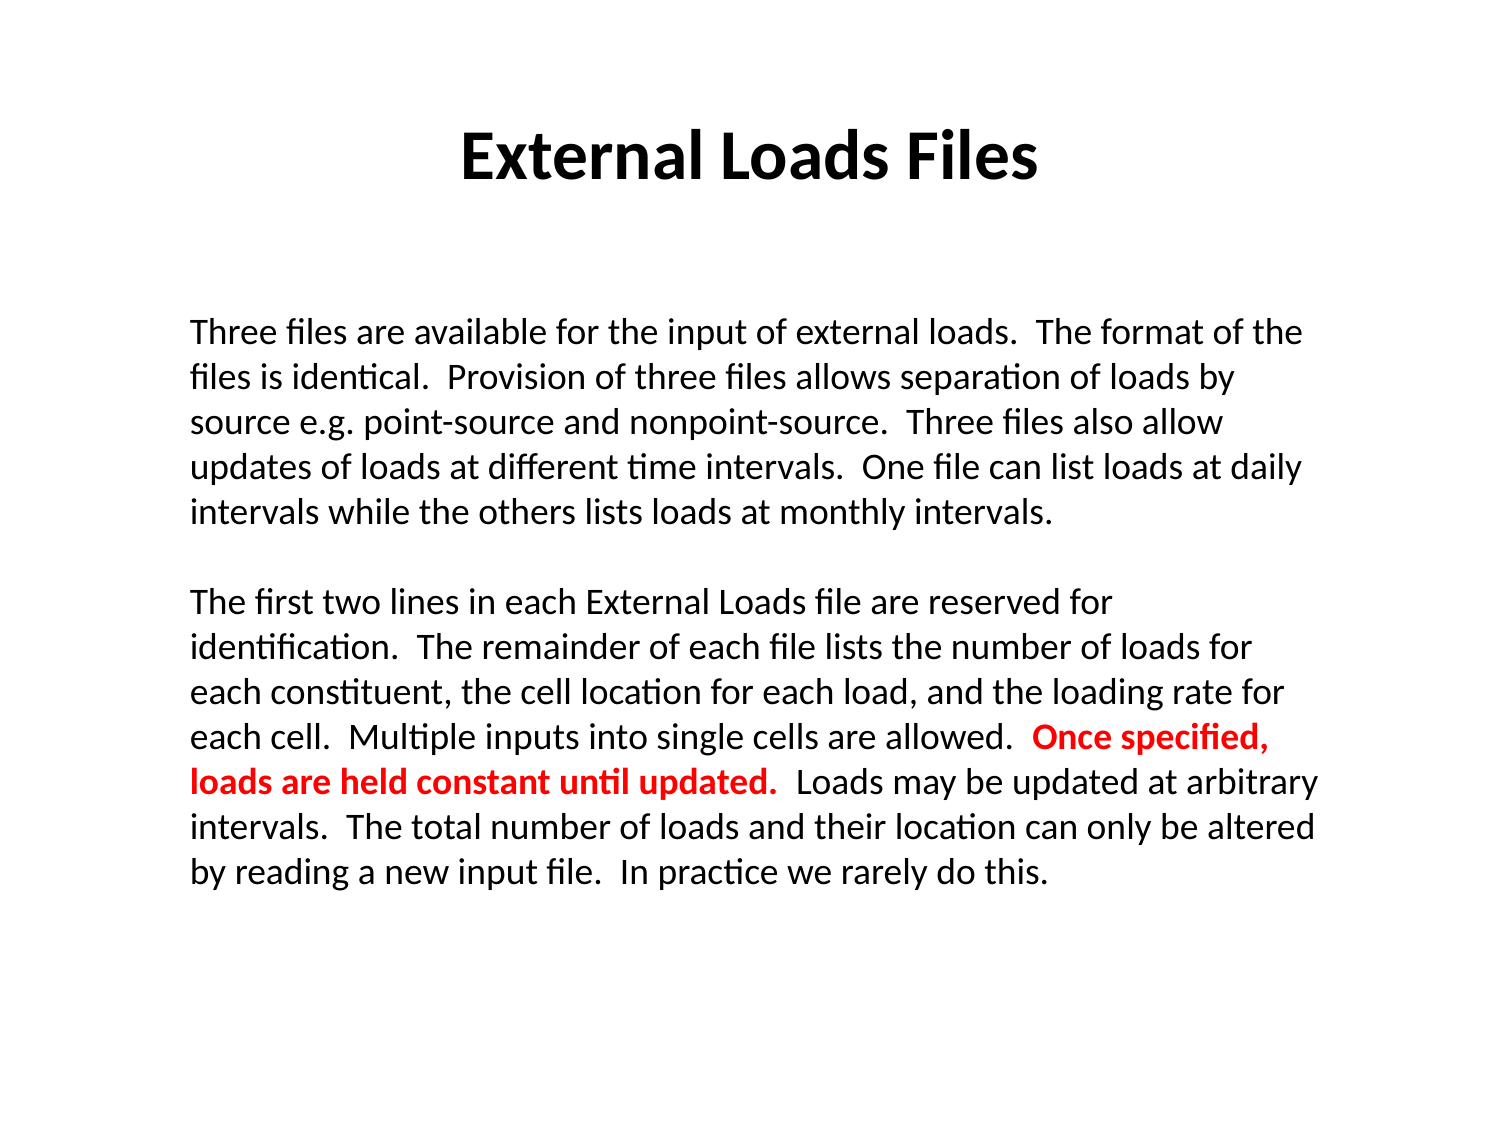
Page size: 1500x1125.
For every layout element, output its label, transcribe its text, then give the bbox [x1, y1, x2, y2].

title External Loads Files [75, 99, 1425, 288]
text_box Three files are available for the input of external loads. The format of the files is identical. Provision of three files allows separation of loads by source e.g. point-source and nonpoint-source. Three files also allow updates of loads at different time intervals. One file can list loads at daily intervals while the others lists loads at monthly intervals. The first two lines in each External Loads file are reserved for identification. The remainder of each file lists the number of loads for each constituent, the cell location for each load, and the loading rate for each cell. Multiple inputs into single cells are allowed. Once specified, loads are held constant until updated. Loads may be updated at arbitrary intervals. The total number of loads and their location can only be altered by reading a new input file. In practice we rarely do this. [174, 299, 1338, 900]
